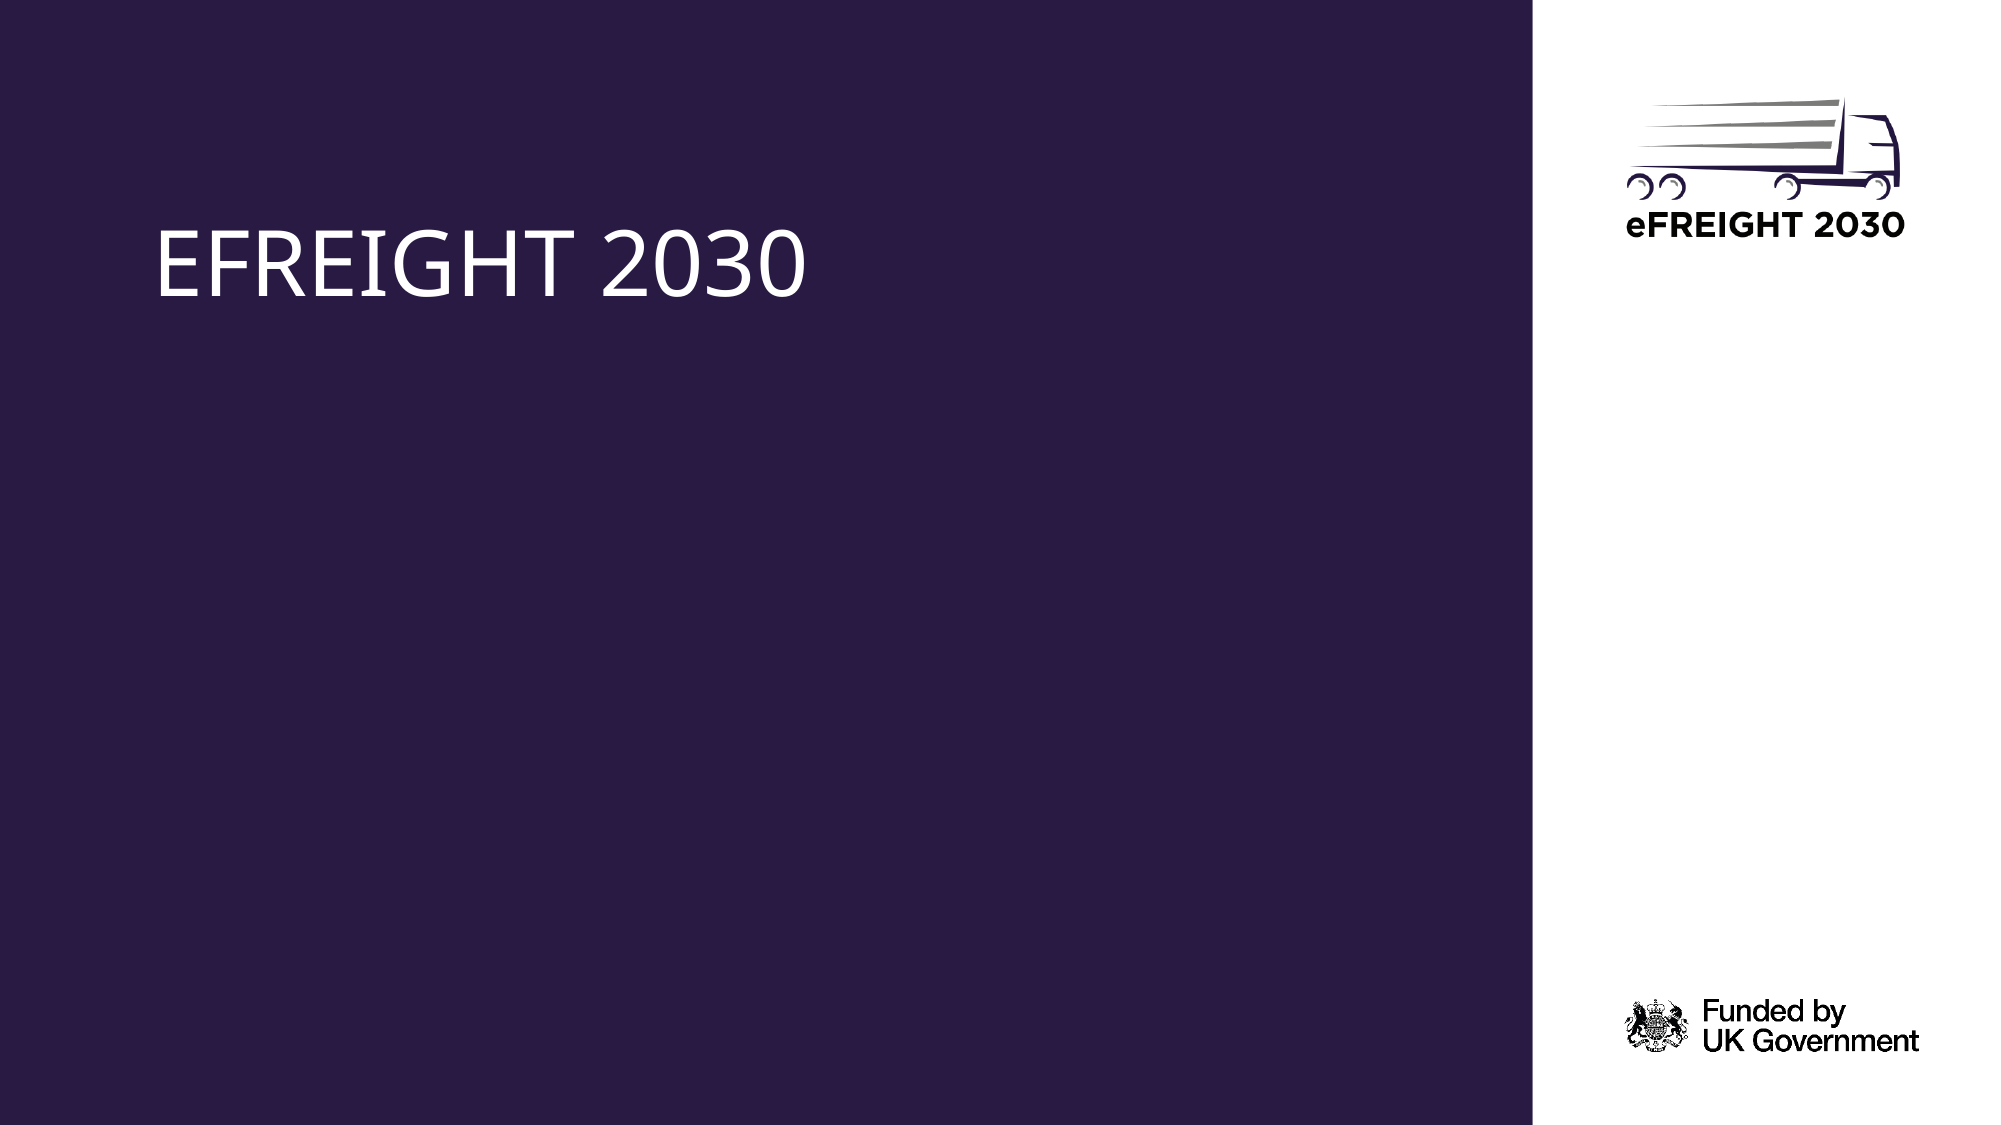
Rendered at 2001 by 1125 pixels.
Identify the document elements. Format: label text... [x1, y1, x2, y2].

picture [1617, 991, 1926, 1059]
title Efreight 2030 [137, 209, 1461, 463]
